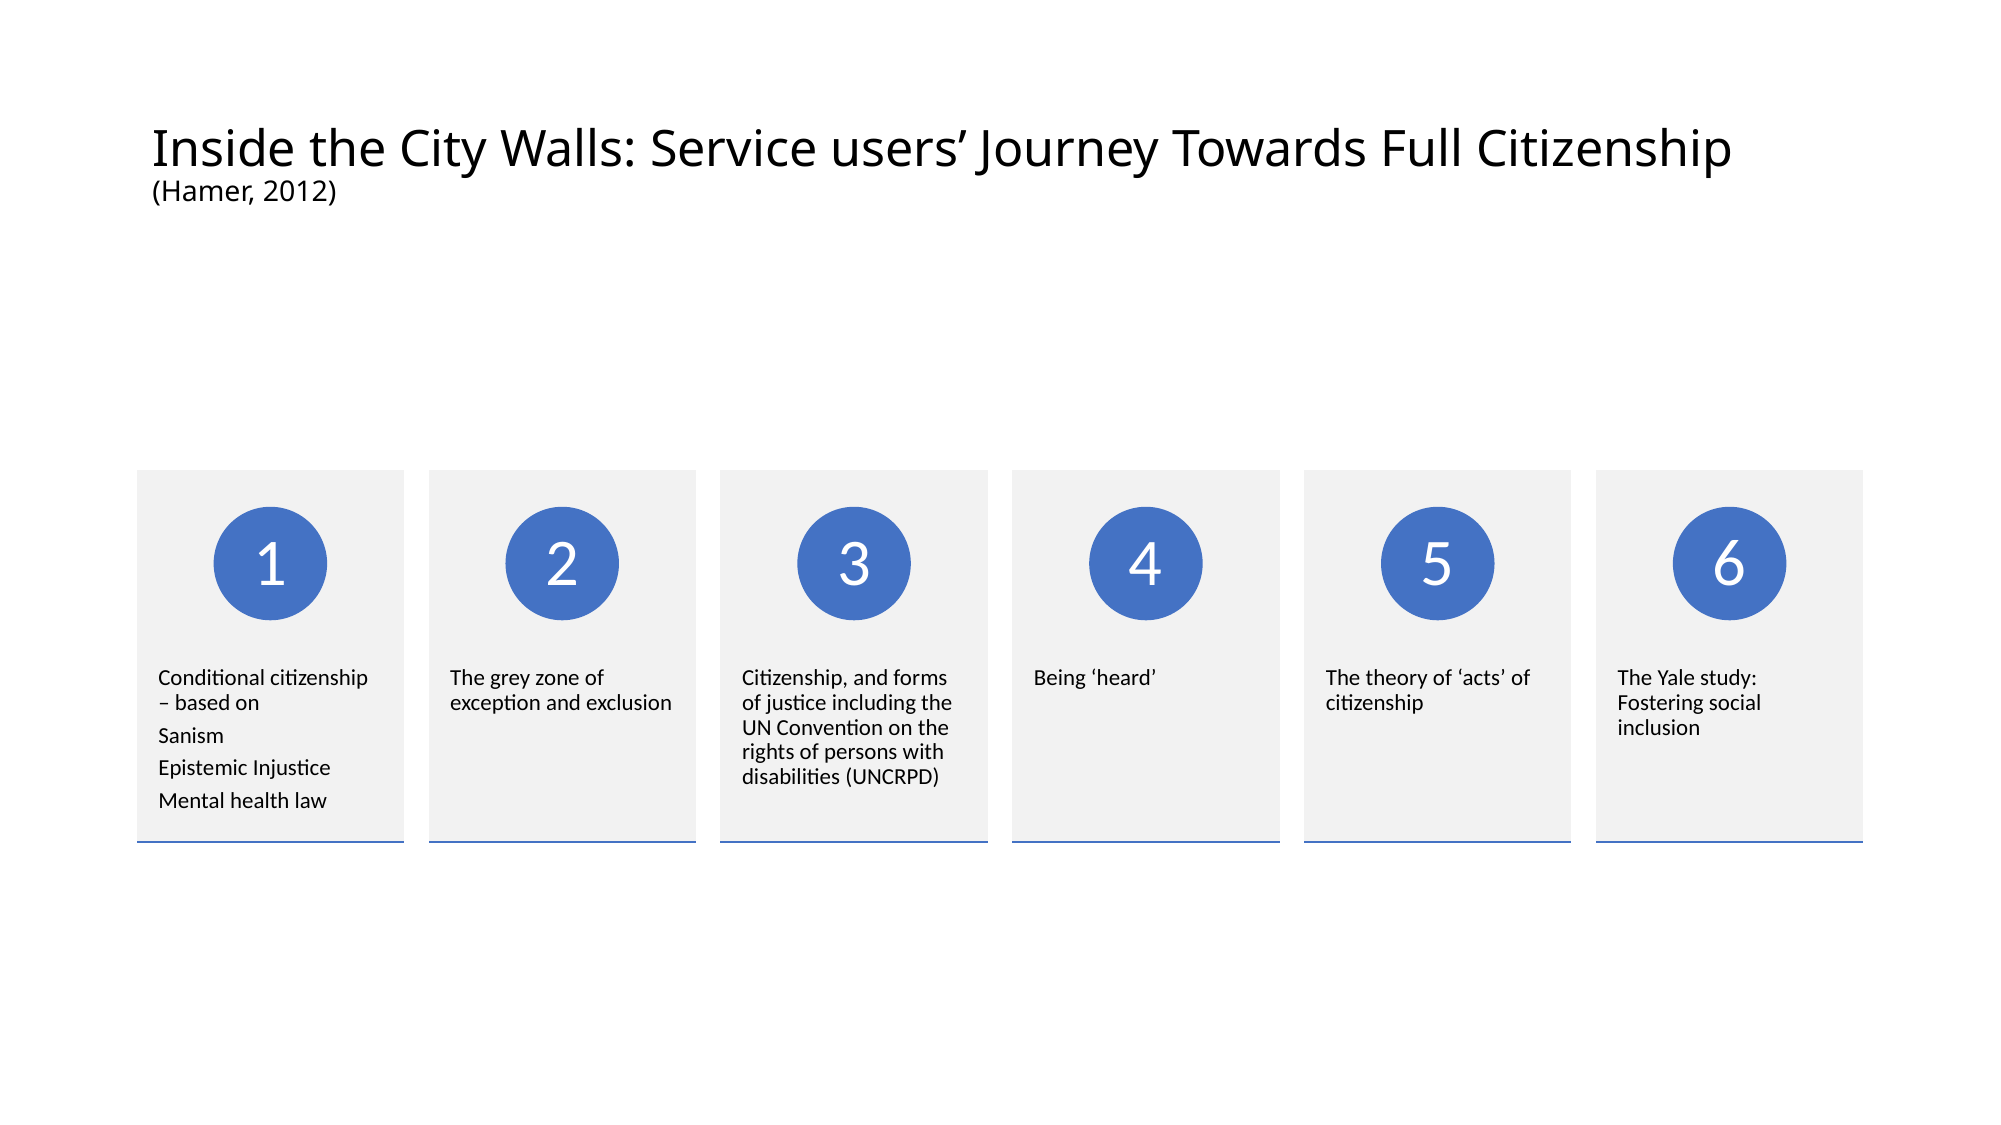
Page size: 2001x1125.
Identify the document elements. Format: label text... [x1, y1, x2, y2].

title Inside the City Walls: Service users’ Journey Towards Full Citizenship (Hamer, 2012) [137, 59, 1863, 278]
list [137, 299, 1863, 1014]
